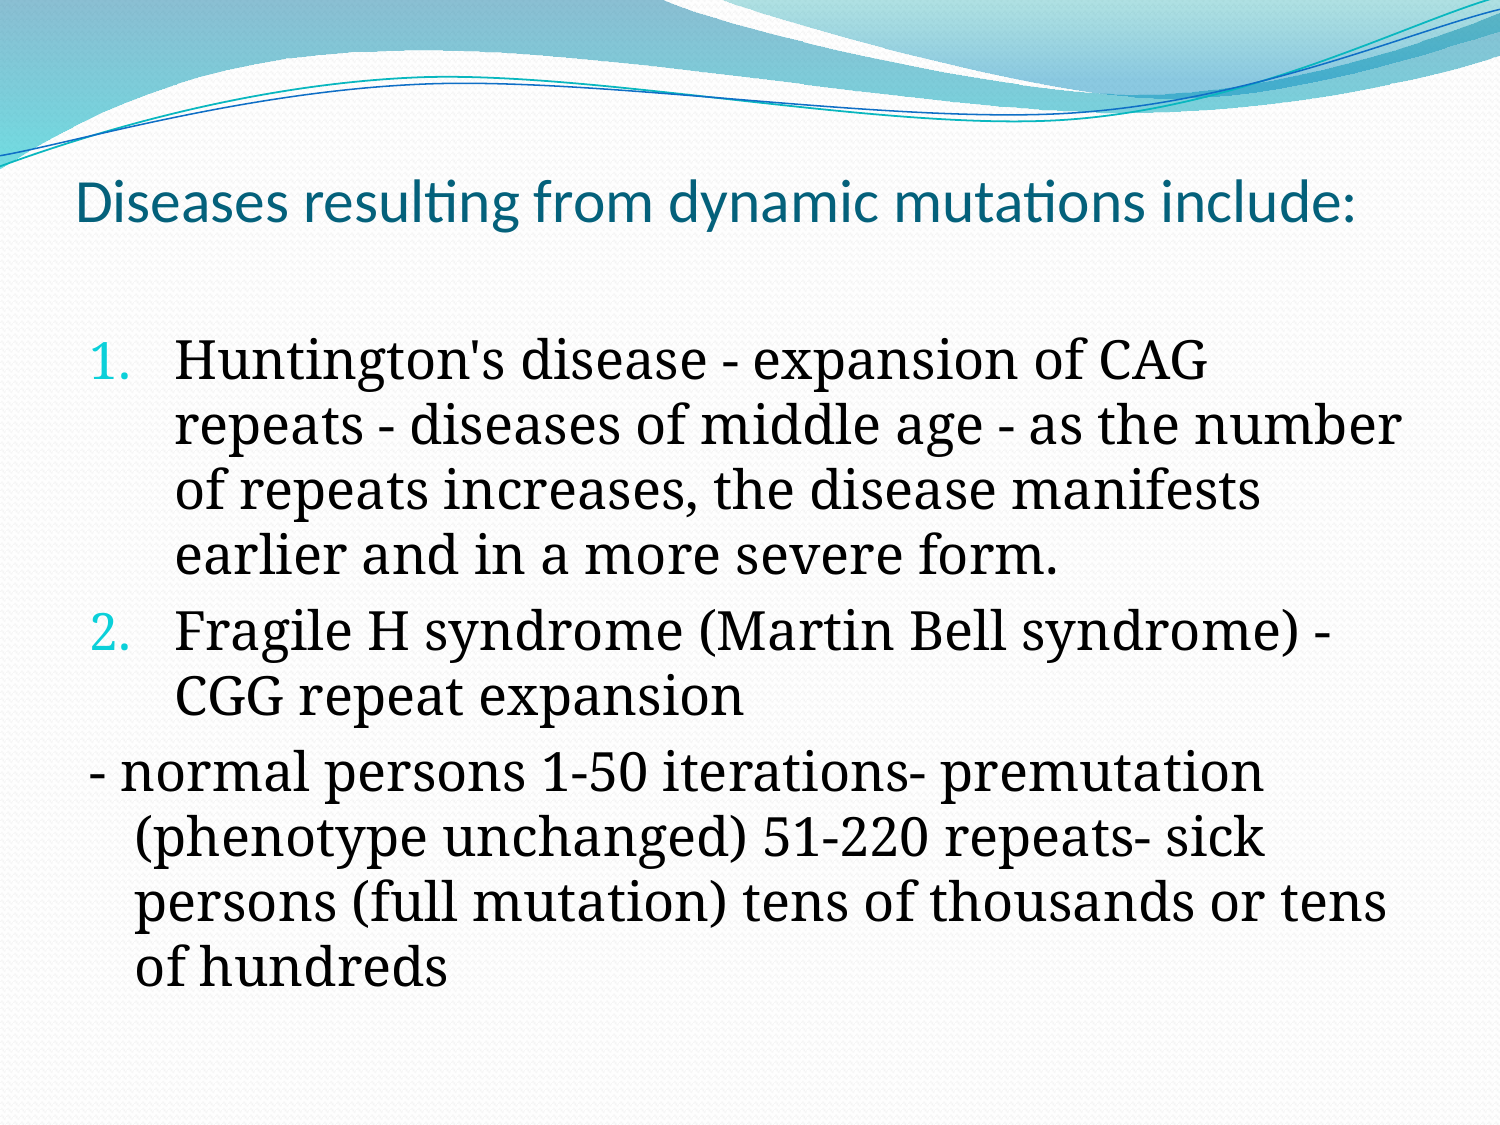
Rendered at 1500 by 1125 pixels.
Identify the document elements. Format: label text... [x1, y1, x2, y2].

list Huntington's disease - expansion of CAG repeats - diseases of middle age - as the number of repeats increases, the disease manifests earlier and in a more severe form. Fragile H syndrome (Martin Bell syndrome) - CGG repeat expansion - normal persons 1-50 iterations- premutation (phenotype unchanged) 51-220 repeats- sick persons (full mutation) tens of thousands or tens of hundreds [75, 317, 1425, 1038]
title Diseases resulting from dynamic mutations include: [75, 149, 1425, 317]
